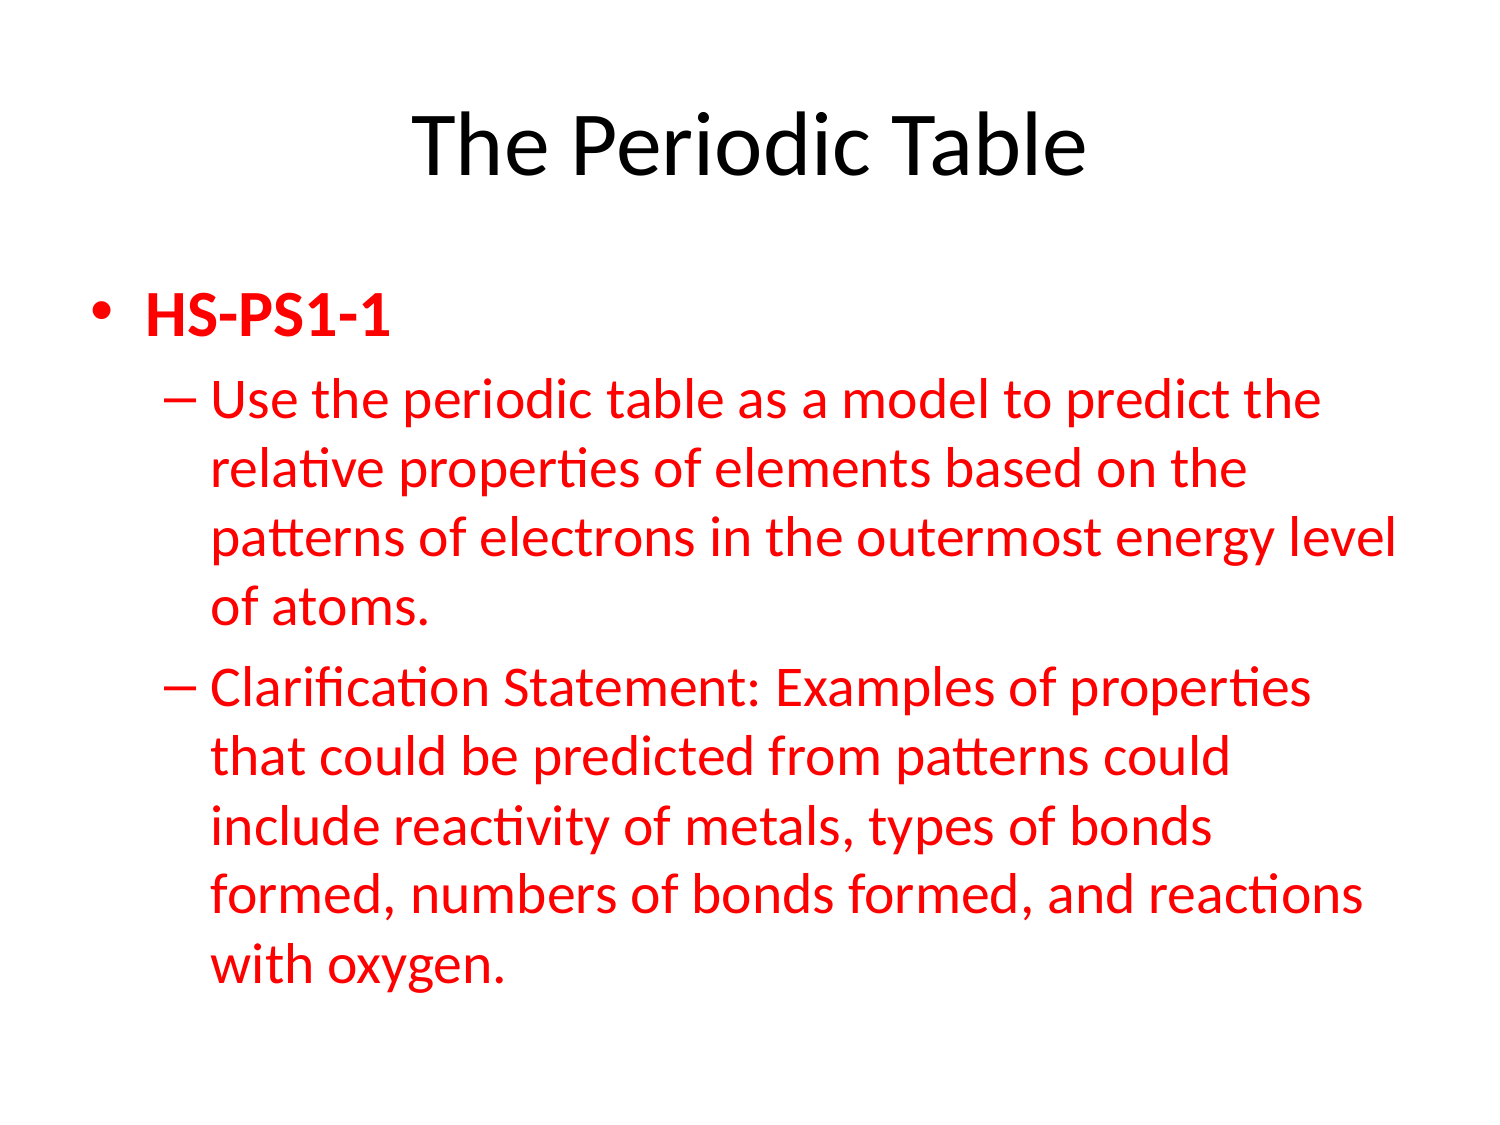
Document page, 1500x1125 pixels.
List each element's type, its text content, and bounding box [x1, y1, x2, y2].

list HS-PS1-1 Use the periodic table as a model to predict the relative properties of elements based on the patterns of electrons in the outermost energy level of atoms. Clarification Statement: Examples of properties that could be predicted from patterns could include reactivity of metals, types of bonds formed, numbers of bonds formed, and reactions with oxygen. [75, 262, 1425, 1005]
title The Periodic Table [75, 45, 1425, 233]
